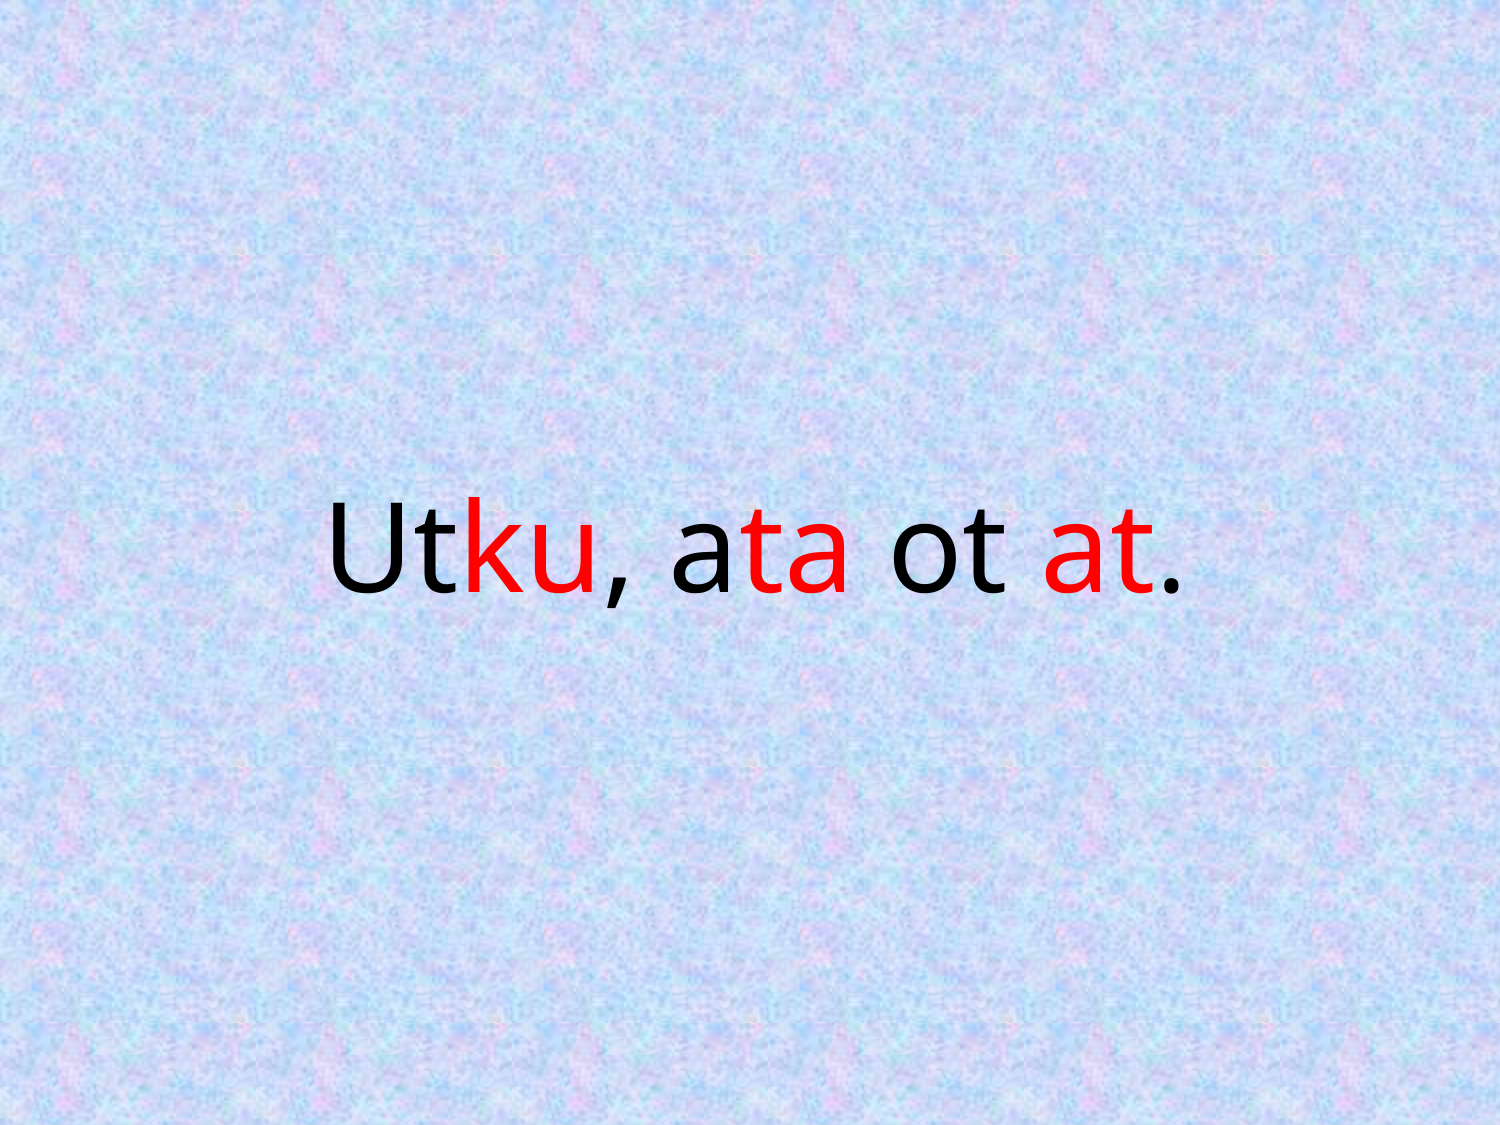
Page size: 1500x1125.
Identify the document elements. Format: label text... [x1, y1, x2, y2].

picture [0, 0, 1500, 1125]
title Utku, ata ot at. [117, 421, 1393, 663]
